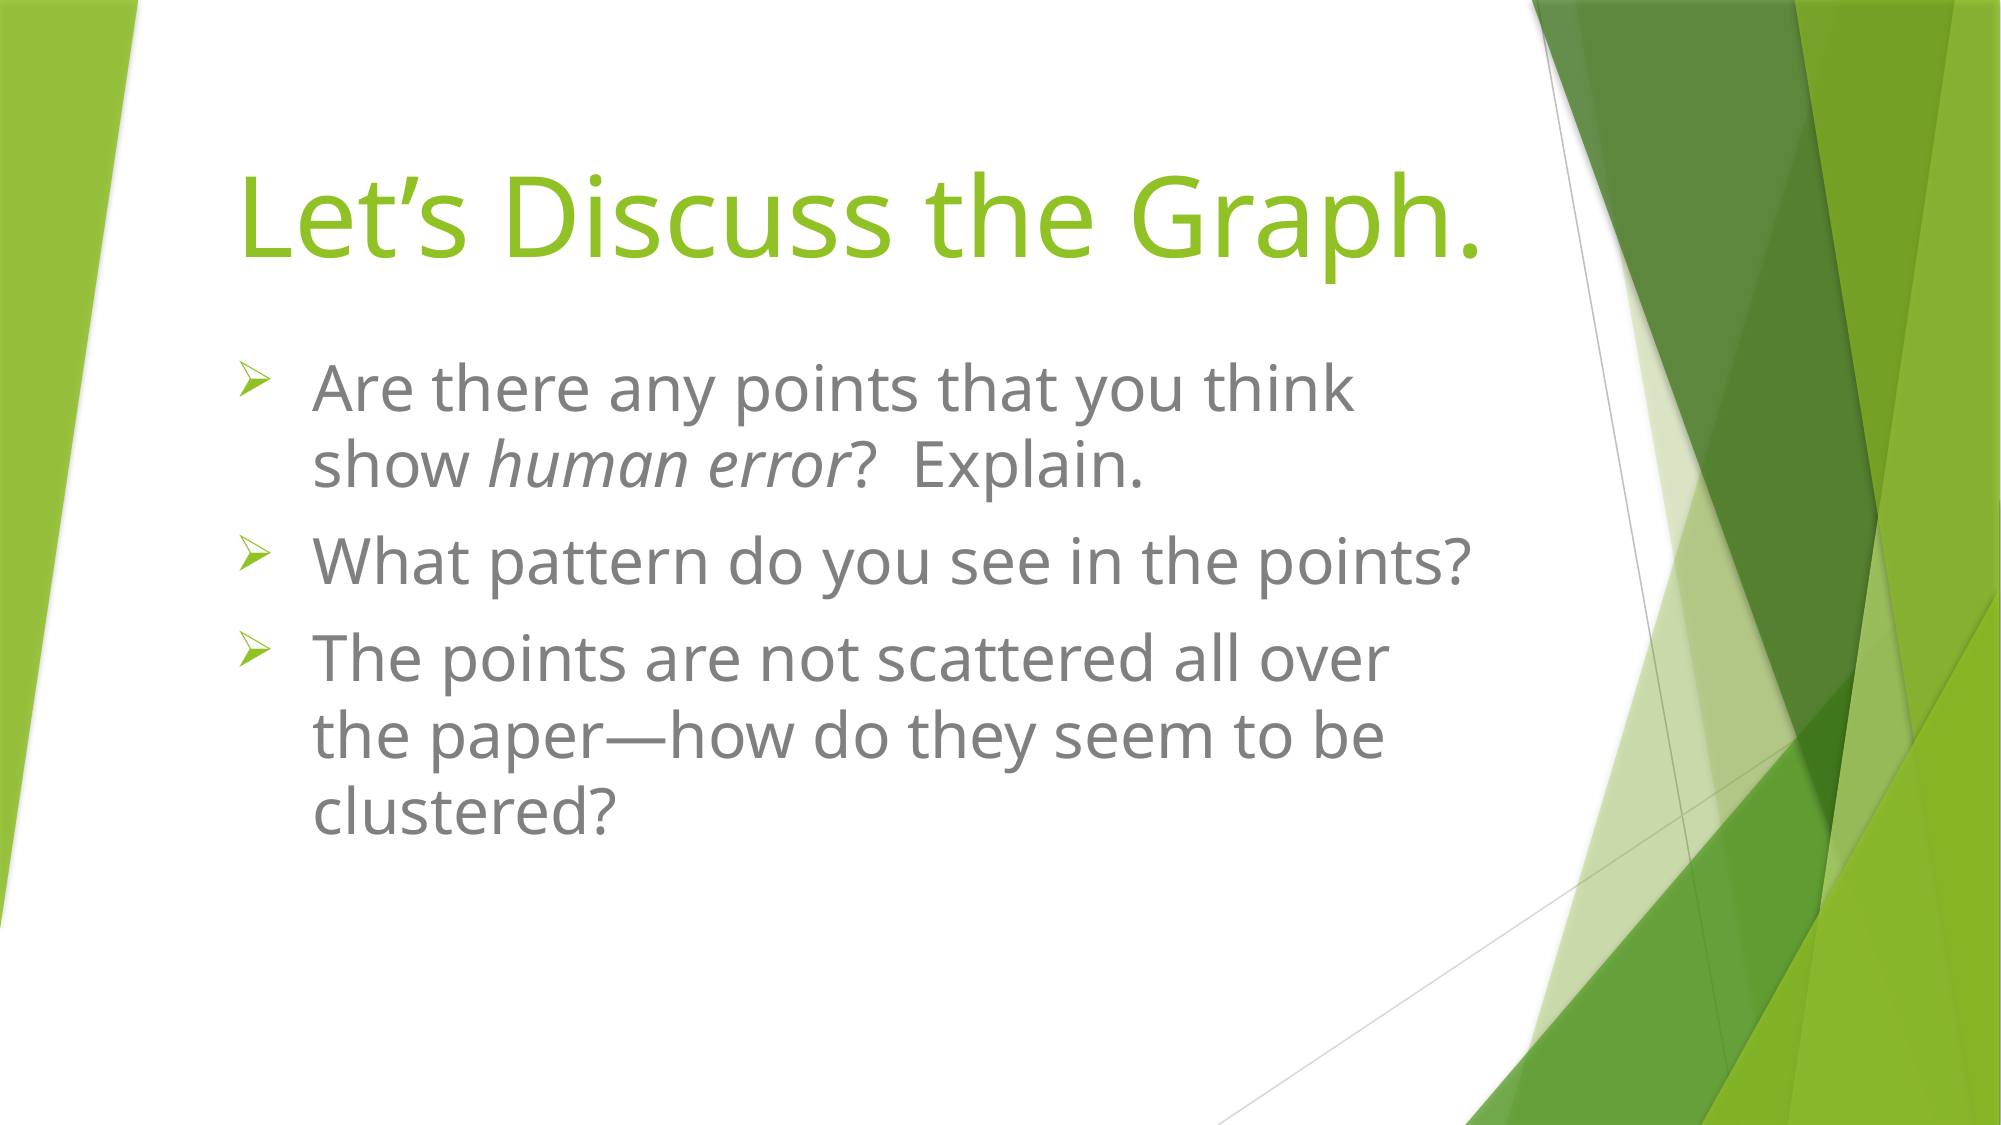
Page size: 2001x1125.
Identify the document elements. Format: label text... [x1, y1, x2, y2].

subtitle Are there any points that you think show human error? Explain. What pattern do you see in the points? The points are not scattered all over the paper—how do they seem to be clustered? [220, 339, 1495, 886]
title Let’s Discuss the Graph. [220, 17, 1519, 288]
